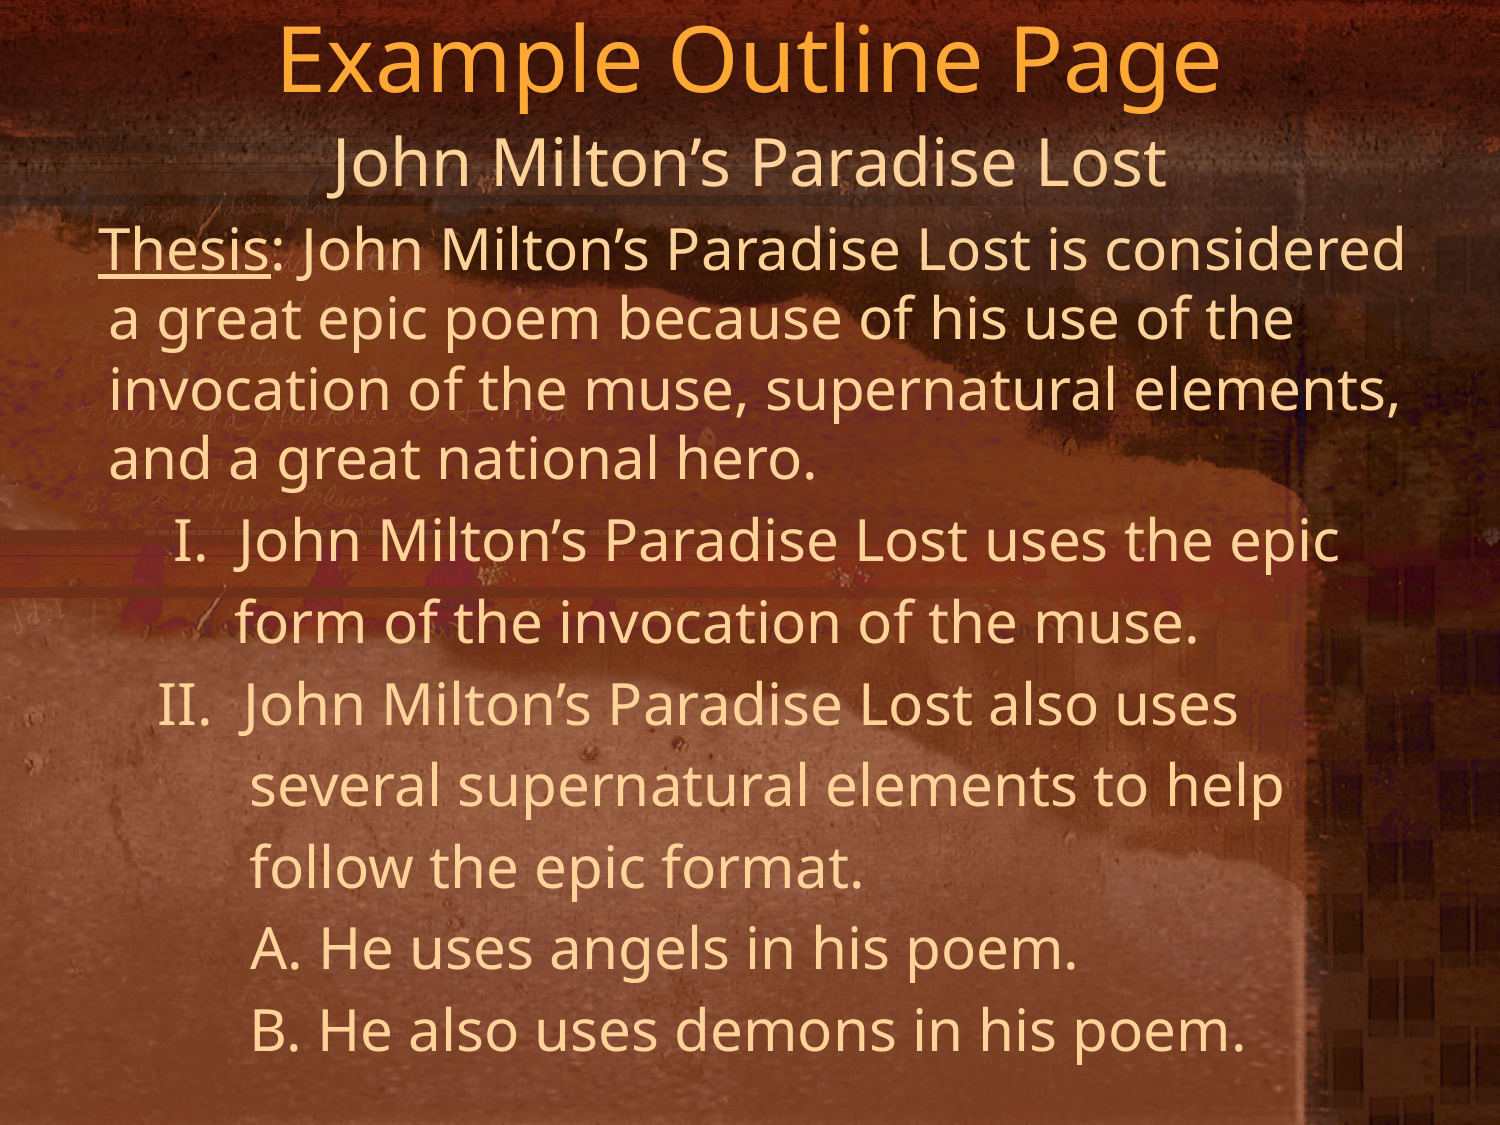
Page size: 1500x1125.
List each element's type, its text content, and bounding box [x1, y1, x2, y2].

list John Milton’s Paradise Lost Thesis: John Milton’s Paradise Lost is considered a great epic poem because of his use of the invocation of the muse, supernatural elements, and a great national hero. I. John Milton’s Paradise Lost uses the epic form of the invocation of the muse. II. John Milton’s Paradise Lost also uses several supernatural elements to help follow the epic format. A. He uses angels in his poem. B. He also uses demons in his poem. [37, 112, 1463, 1088]
picture [0, 0, 1500, 1125]
title Example Outline Page [74, 0, 1426, 112]
